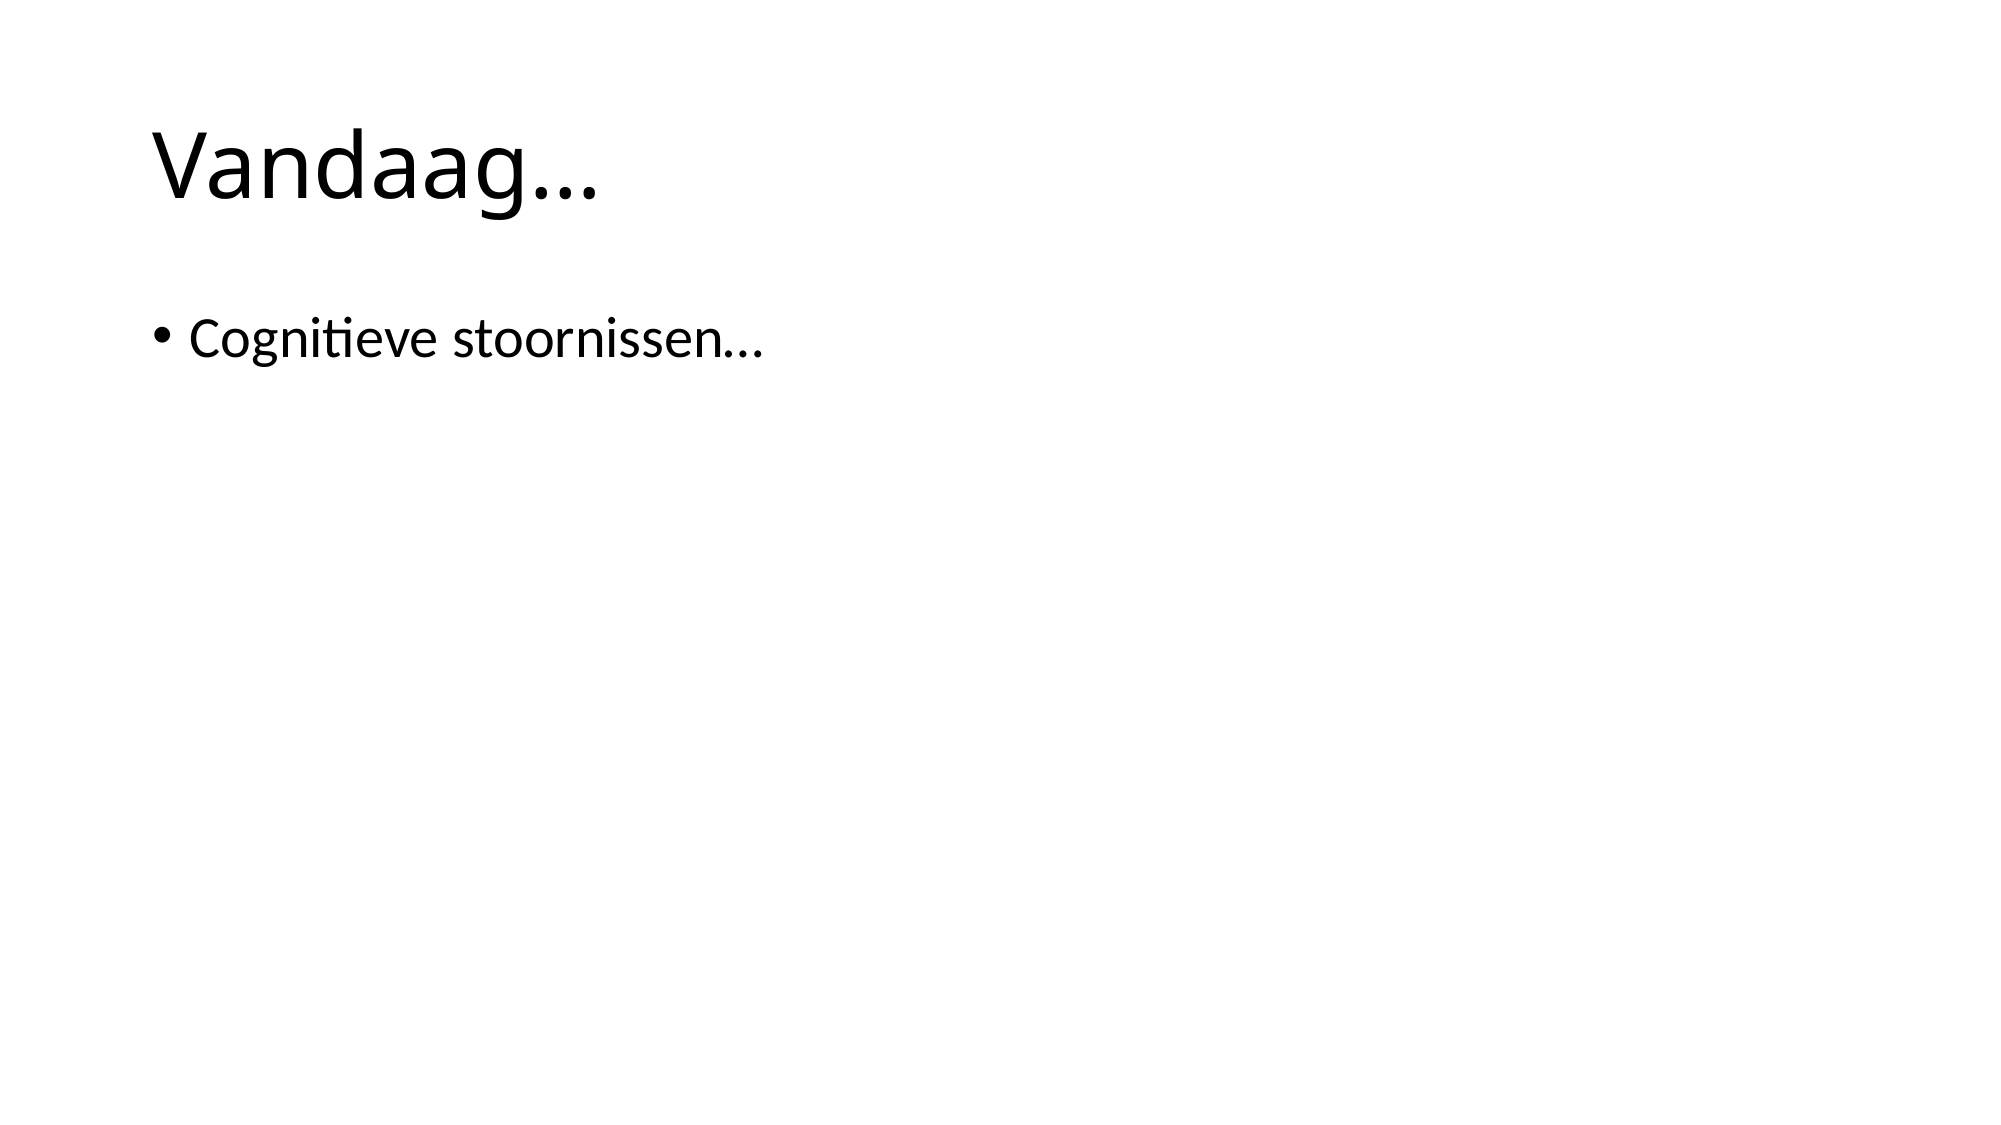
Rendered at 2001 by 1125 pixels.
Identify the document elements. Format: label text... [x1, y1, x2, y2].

title Vandaag… [137, 59, 1863, 278]
list Cognitieve stoornissen… [137, 299, 1863, 1014]
